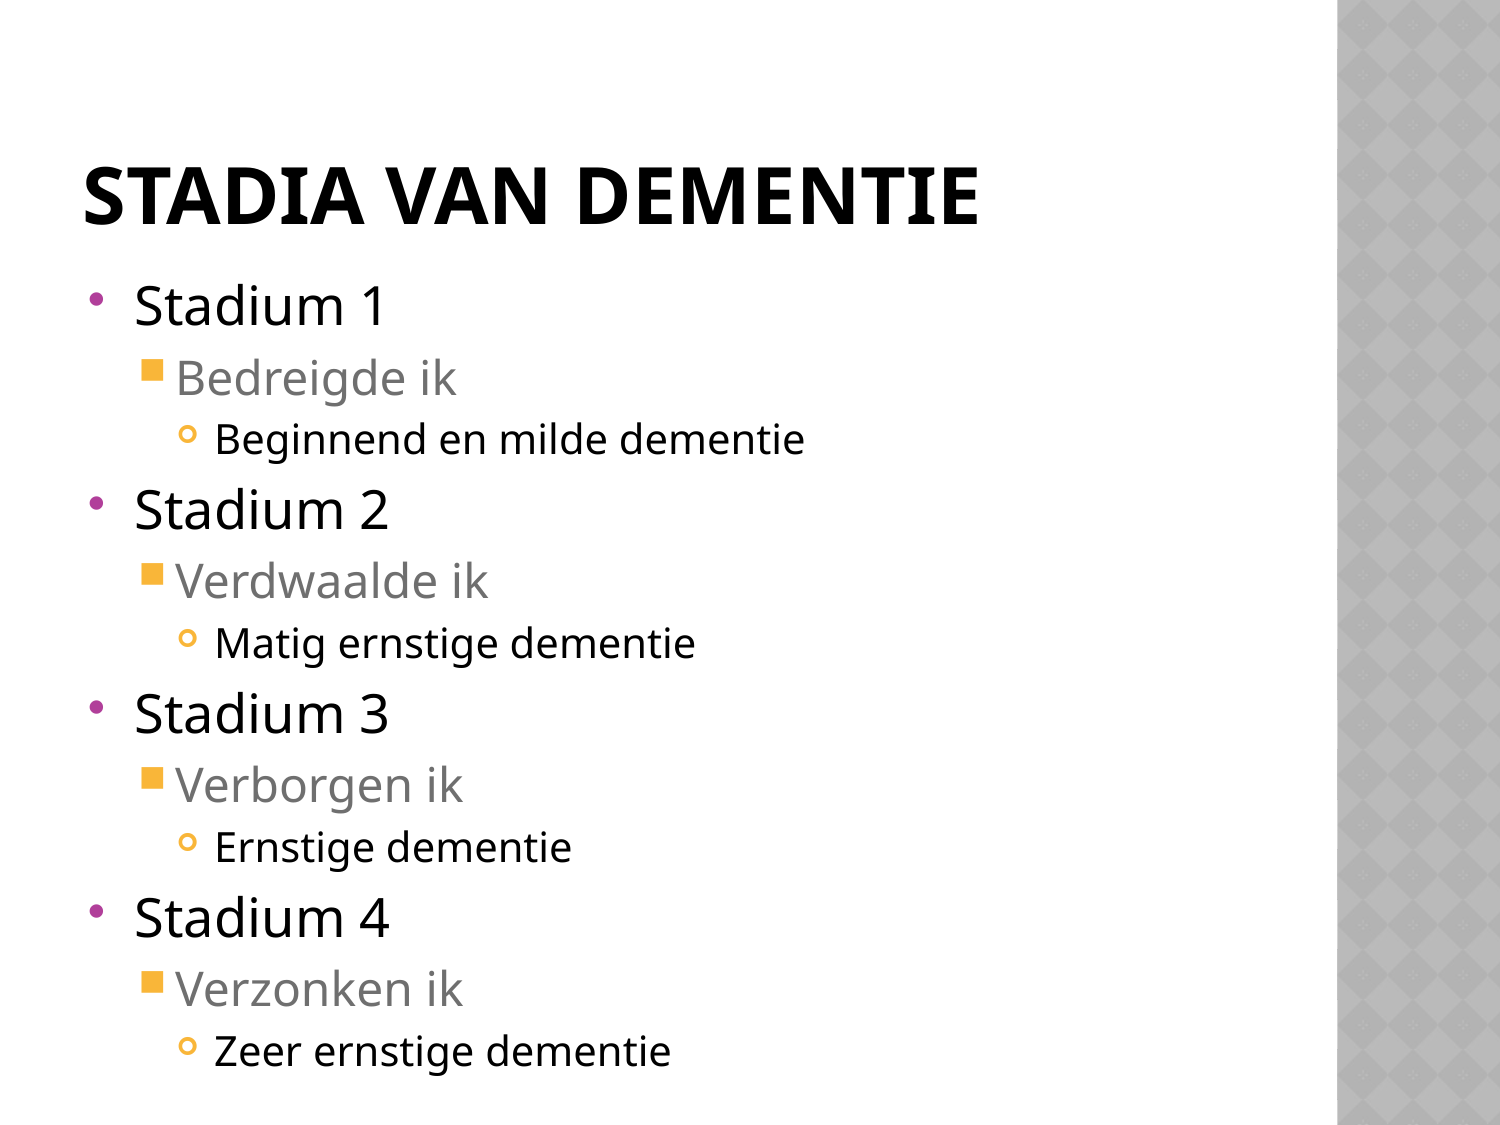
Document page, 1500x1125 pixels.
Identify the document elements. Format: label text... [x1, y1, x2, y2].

title Stadia van dementie [75, 52, 1263, 240]
list Stadium 1 Bedreigde ik Beginnend en milde dementie Stadium 2 Verdwaalde ik Matig ernstige dementie Stadium 3 Verborgen ik Ernstige dementie Stadium 4 Verzonken ik Zeer ernstige dementie [75, 264, 1263, 1125]
